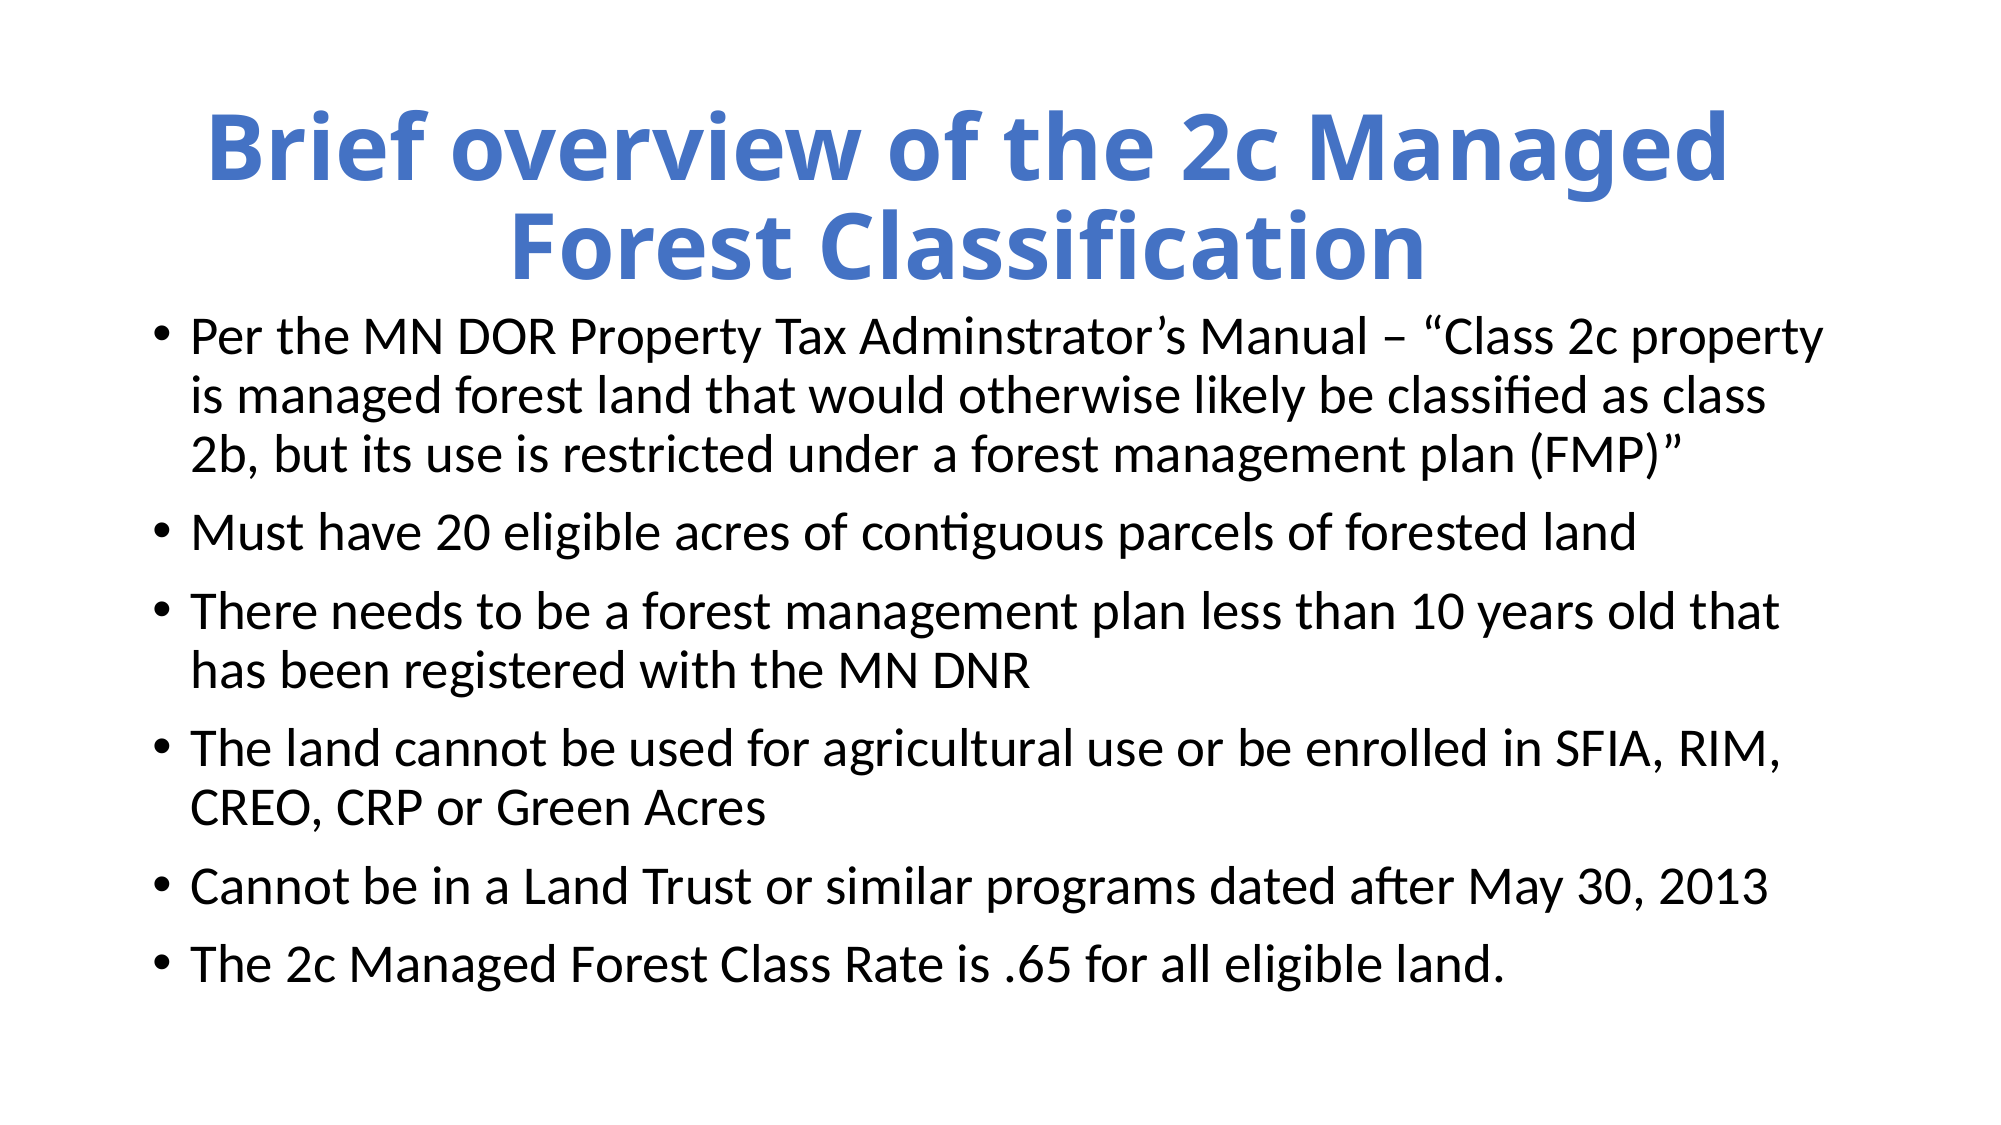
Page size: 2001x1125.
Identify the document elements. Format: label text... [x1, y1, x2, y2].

list Per the MN DOR Property Tax Adminstrator’s Manual – “Class 2c property is managed forest land that would otherwise likely be classified as class 2b, but its use is restricted under a forest management plan (FMP)” Must have 20 eligible acres of contiguous parcels of forested land There needs to be a forest management plan less than 10 years old that has been registered with the MN DNR The land cannot be used for agricultural use or be enrolled in SFIA, RIM, CREO, CRP or Green Acres Cannot be in a Land Trust or similar programs dated after May 30, 2013 The 2c Managed Forest Class Rate is .65 for all eligible land. [137, 299, 1863, 1014]
title Brief overview of the 2c Managed Forest Classification [163, 23, 1775, 299]
